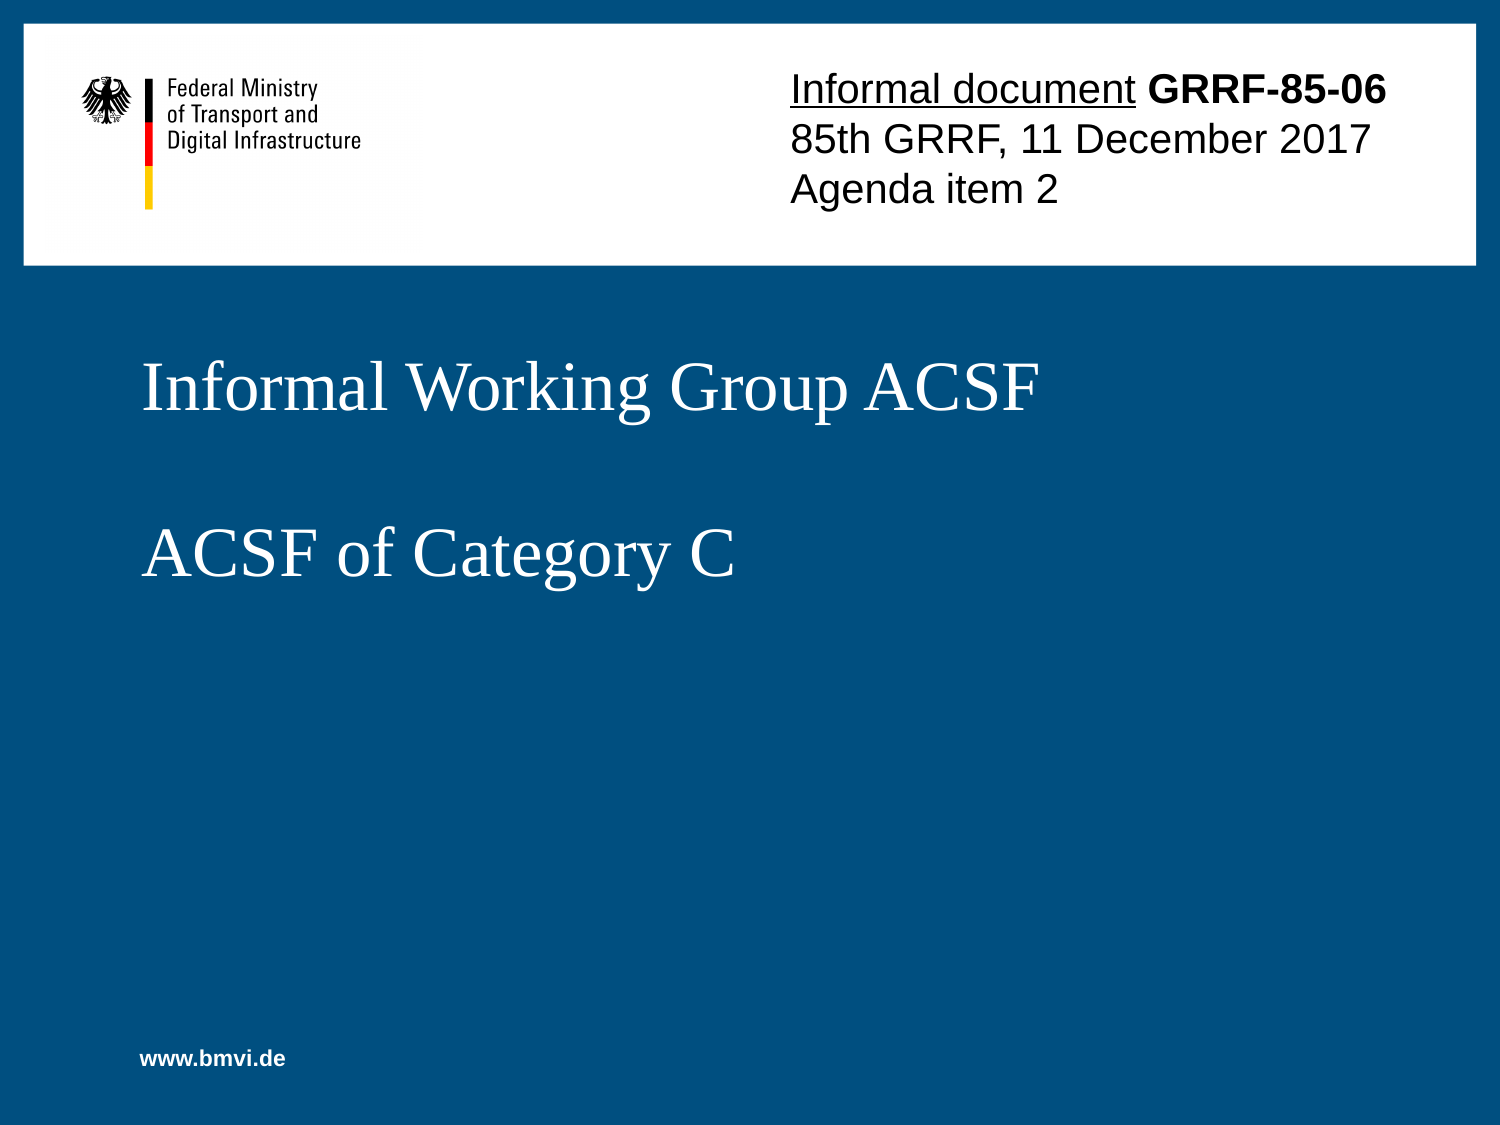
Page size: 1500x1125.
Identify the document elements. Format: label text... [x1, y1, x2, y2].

text_box www.bmvi.de [139, 1023, 591, 1072]
picture [45, 35, 423, 253]
title Informal Working Group ACSF ACSF of Category C [141, 343, 1353, 941]
text_box Informal document GRRF-85-06 85th GRRF, 11 December 2017 Agenda item 2 [775, 54, 1403, 220]
